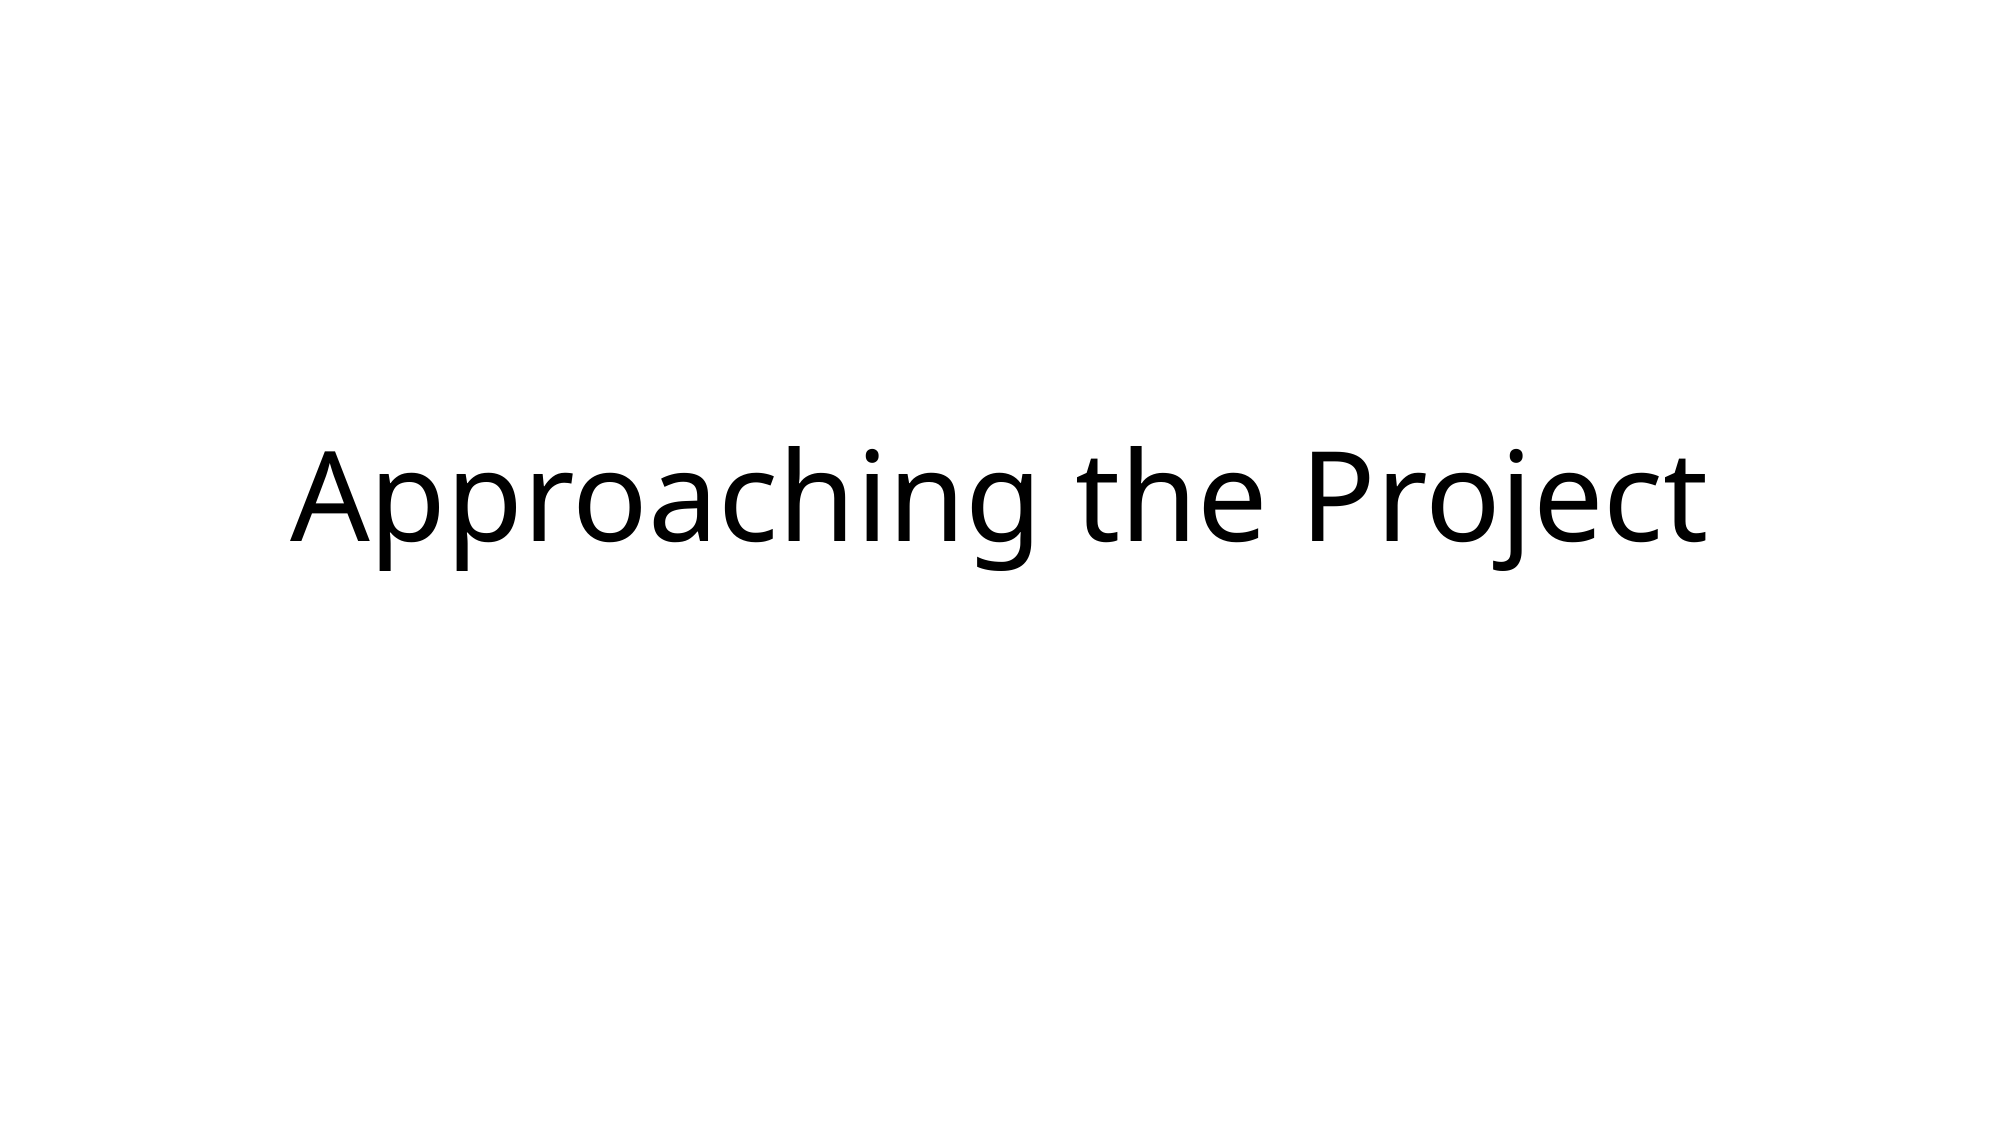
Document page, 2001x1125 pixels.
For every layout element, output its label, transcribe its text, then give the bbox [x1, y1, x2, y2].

title Approaching the Project [249, 184, 1750, 576]
